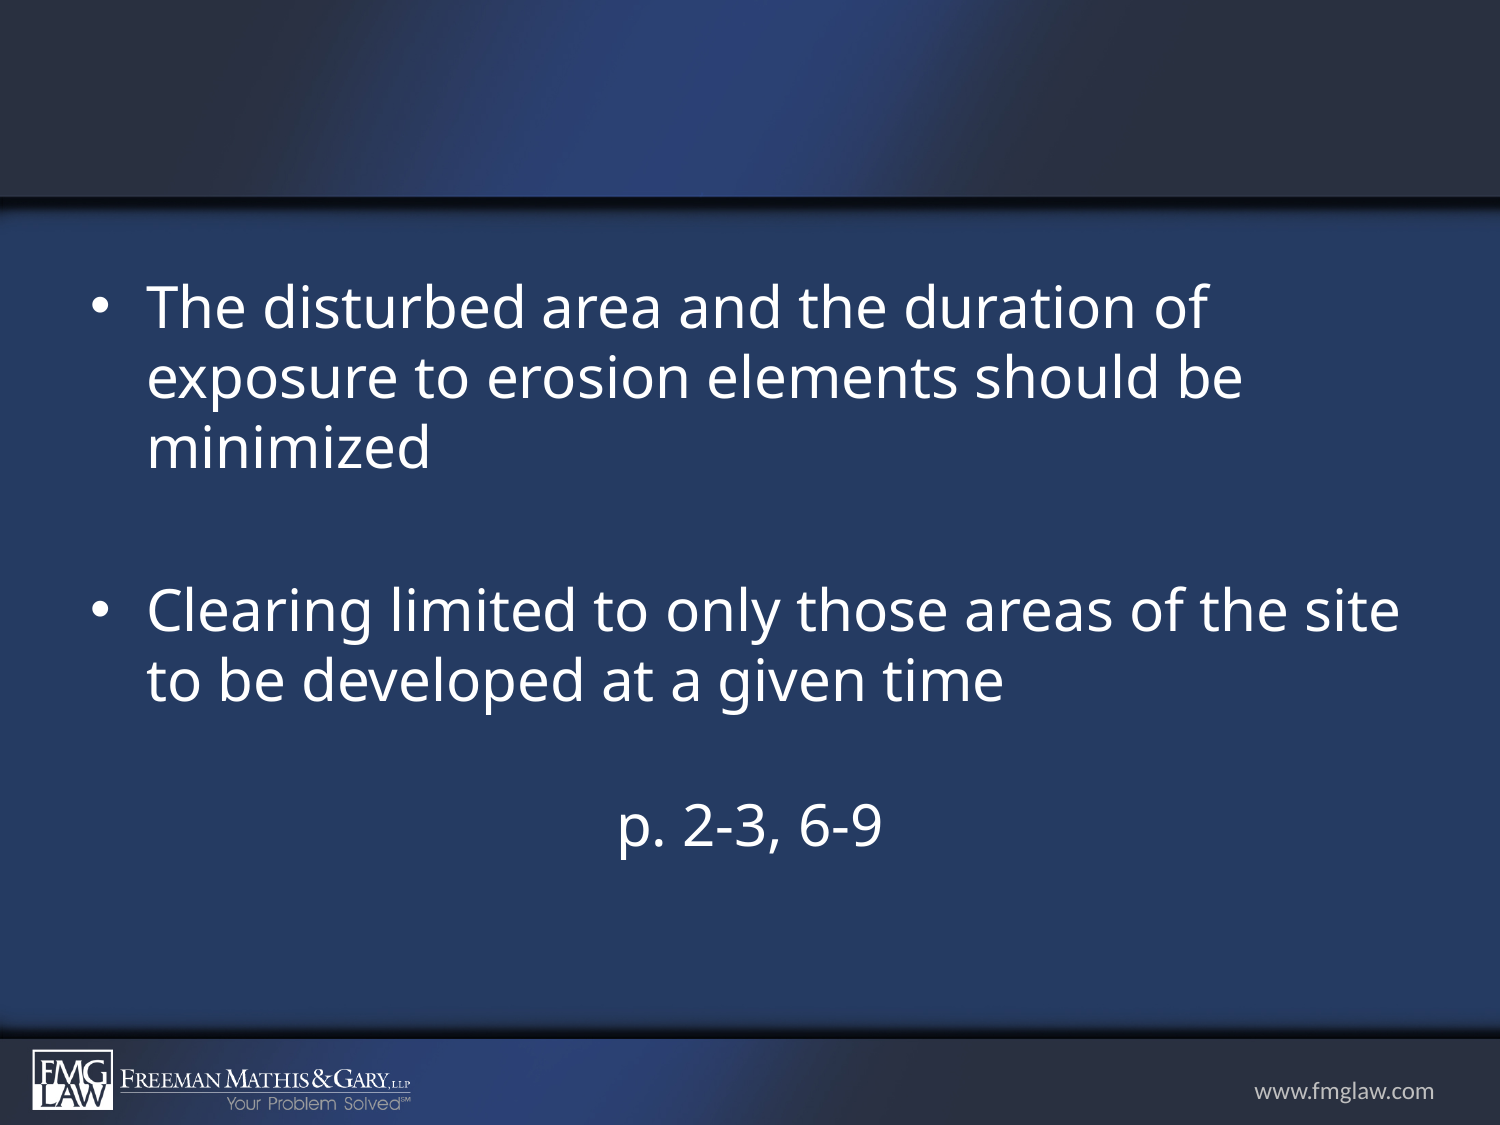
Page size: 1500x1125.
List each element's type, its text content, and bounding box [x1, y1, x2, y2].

picture [0, 0, 1500, 1125]
list The disturbed area and the duration of exposure to erosion elements should be minimized Clearing limited to only those areas of the site to be developed at a given time p. 2-3, 6-9 [75, 262, 1425, 1005]
